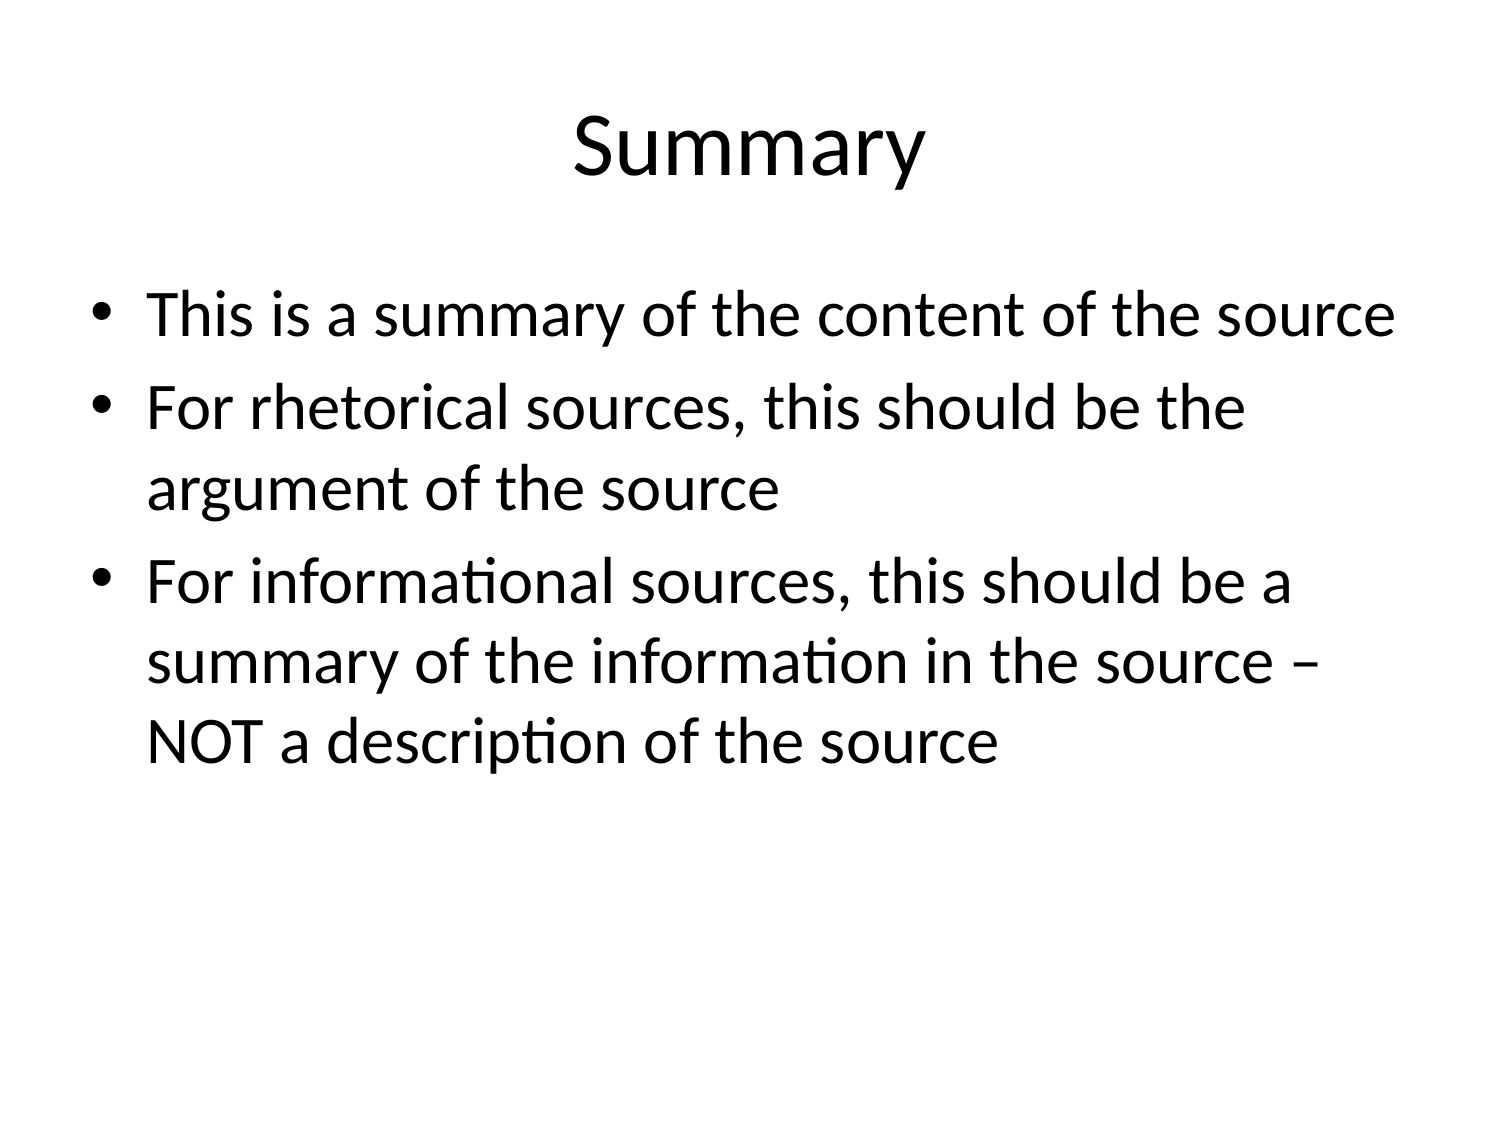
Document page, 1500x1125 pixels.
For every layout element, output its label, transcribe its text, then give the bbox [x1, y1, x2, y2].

title Summary [75, 45, 1425, 233]
list This is a summary of the content of the source For rhetorical sources, this should be the argument of the source For informational sources, this should be a summary of the information in the source – NOT a description of the source [75, 262, 1425, 1005]
